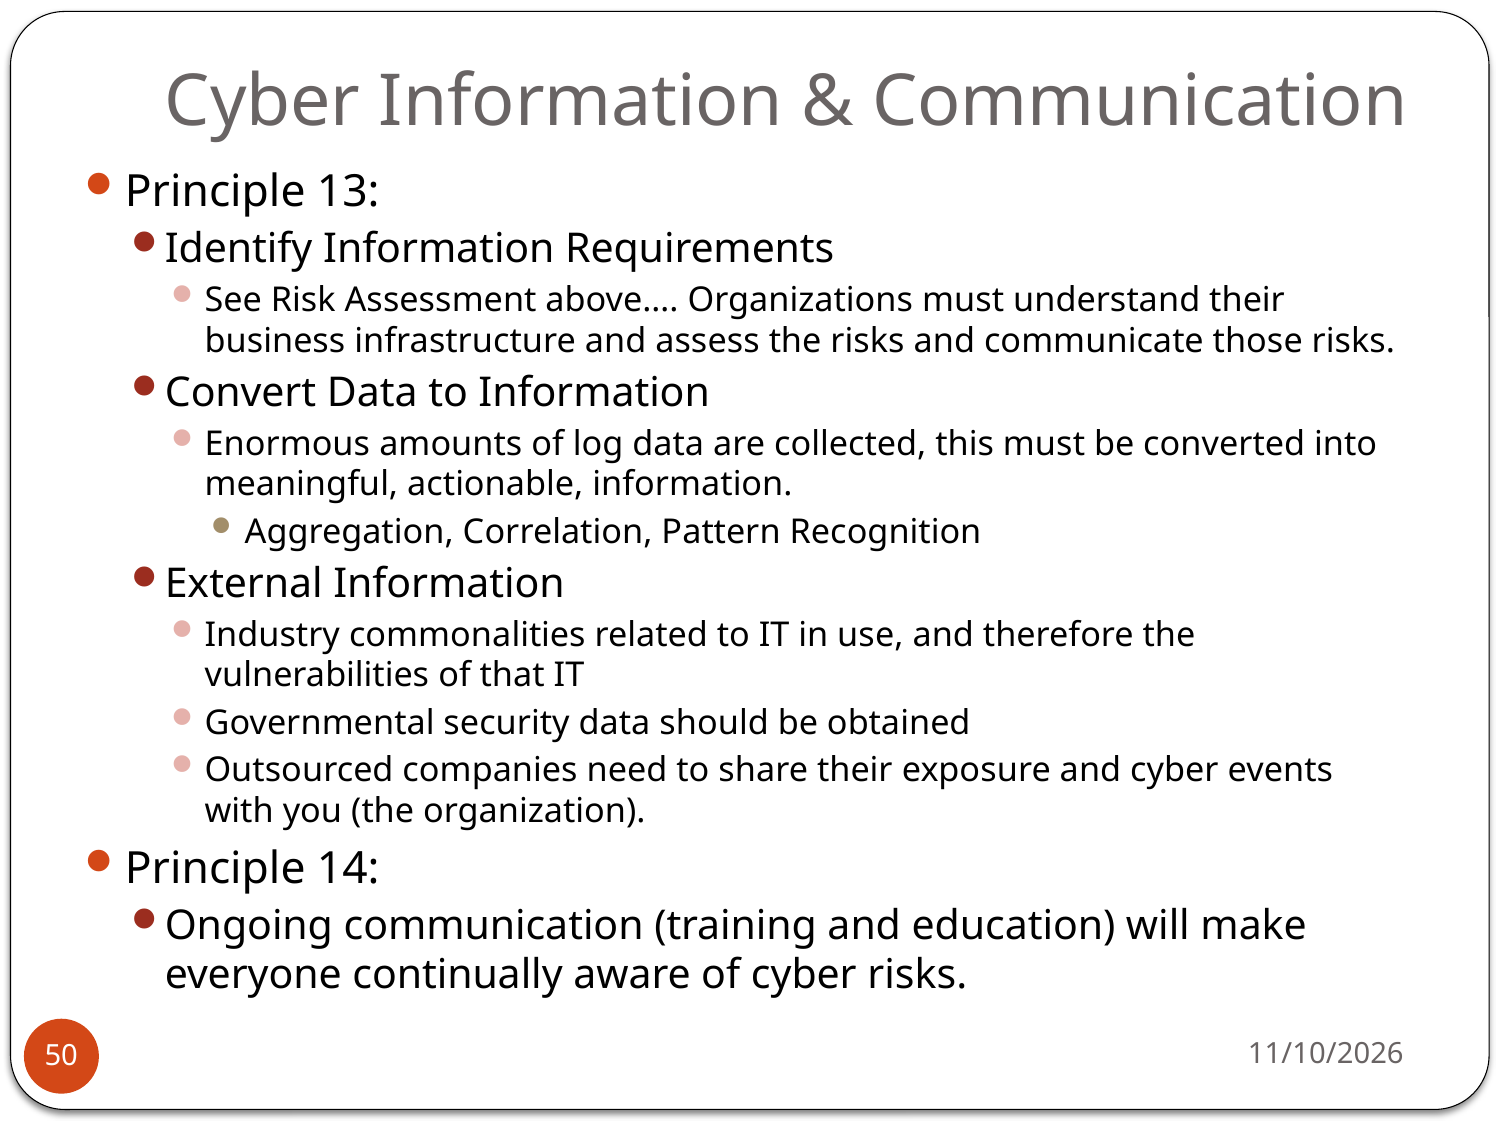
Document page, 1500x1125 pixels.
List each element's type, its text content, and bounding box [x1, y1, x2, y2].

list Principle 13: Identify Information Requirements See Risk Assessment above…. Organizations must understand their business infrastructure and assess the risks and communicate those risks. Convert Data to Information Enormous amounts of log data are collected, this must be converted into meaningful, actionable, information. Aggregation, Correlation, Pattern Recognition External Information Industry commonalities related to IT in use, and therefore the vulnerabilities of that IT Governmental security data should be obtained Outsourced companies need to share their exposure and cyber events with you (the organization). Principle 14: Ongoing communication (training and education) will make everyone continually aware of cyber risks. [70, 154, 1425, 1019]
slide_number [1012, 1019, 1419, 1094]
title Cyber Information & Communication [150, 45, 1425, 154]
slide_number 50 [23, 1018, 99, 1094]
